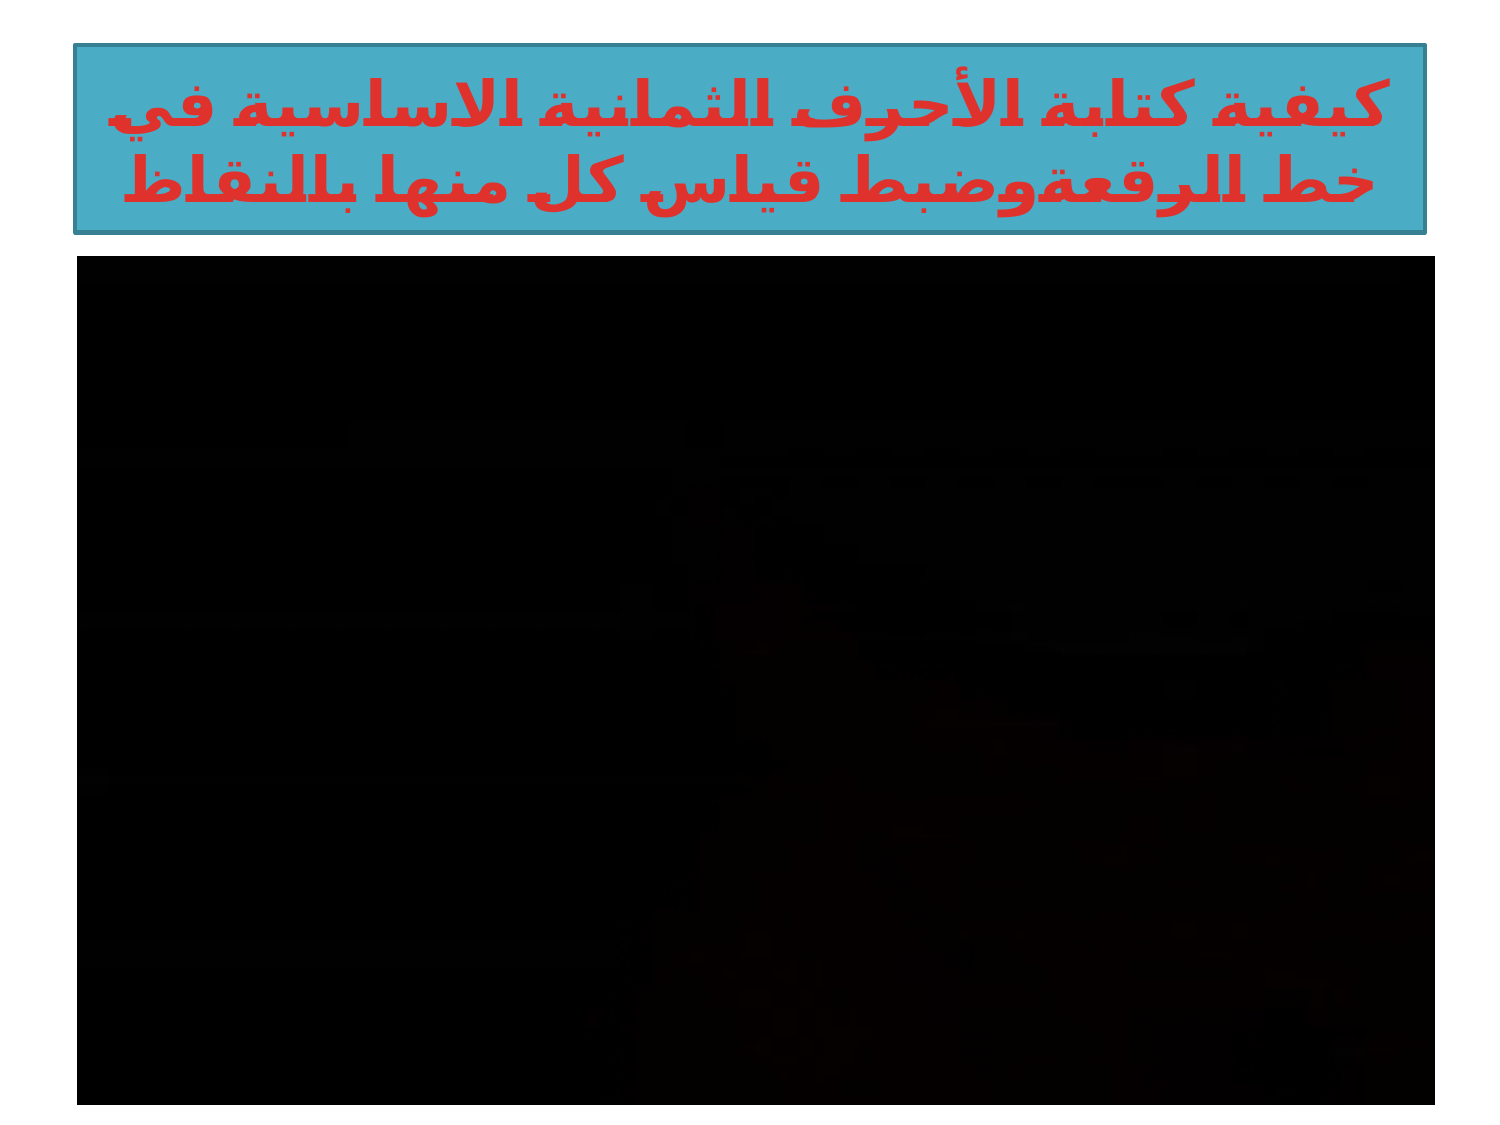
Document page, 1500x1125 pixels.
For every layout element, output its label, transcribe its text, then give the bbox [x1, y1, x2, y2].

title كيفية كتابة الأحرف الثمانية الاساسية في خط الرقعةوضبط قياس كل منها بالنقاظ [73, 43, 1427, 235]
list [76, 255, 1436, 1107]
